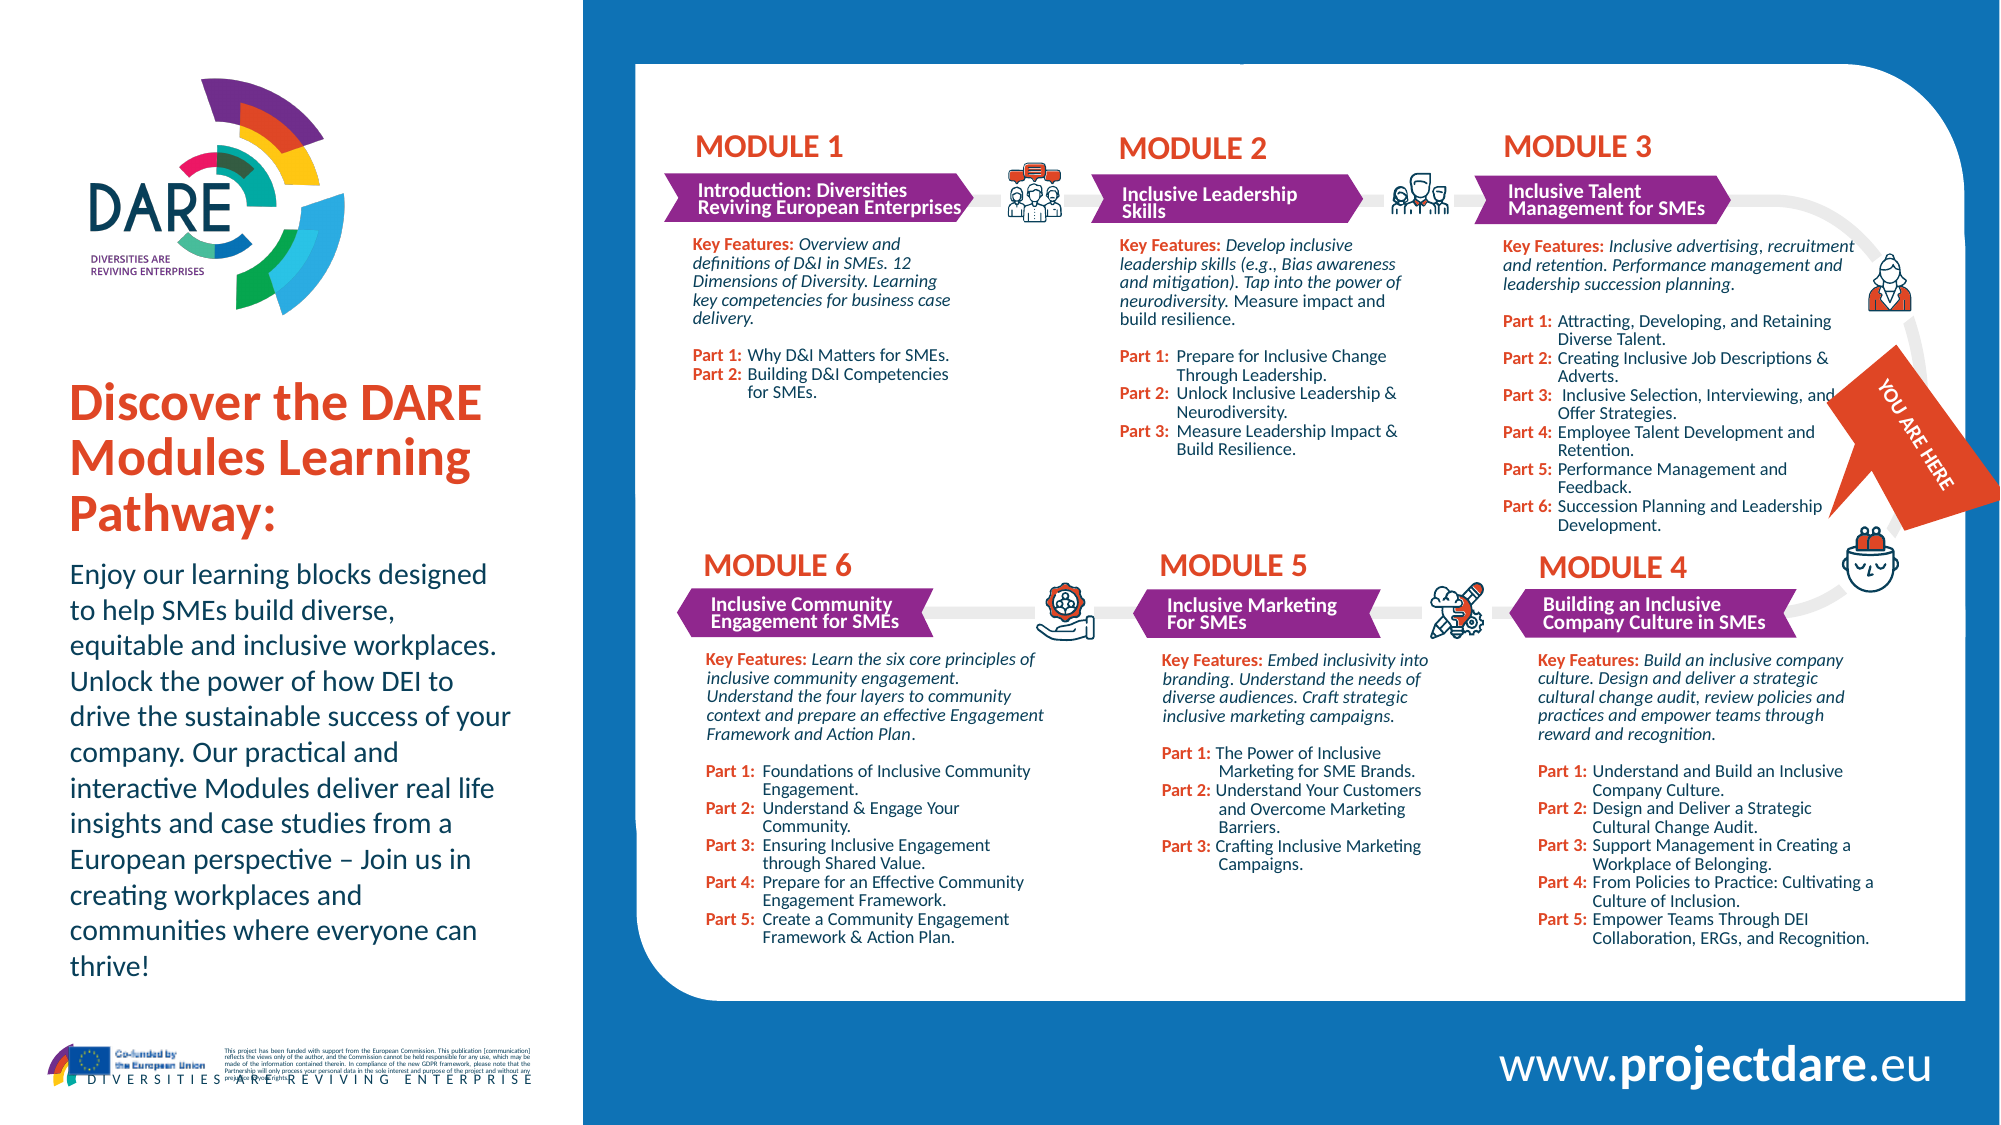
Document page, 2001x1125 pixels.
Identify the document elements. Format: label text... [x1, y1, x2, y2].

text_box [1091, 118, 1422, 491]
picture [0, 40, 430, 365]
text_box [635, 64, 1966, 1001]
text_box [664, 116, 979, 433]
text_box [1509, 568, 1890, 982]
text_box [1007, 162, 1062, 223]
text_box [1868, 253, 1912, 312]
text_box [1430, 582, 1484, 640]
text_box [1474, 117, 1879, 568]
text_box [1132, 535, 1453, 925]
text_box www.projectdare.eu [1465, 1022, 1948, 1099]
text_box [67, 1040, 547, 1088]
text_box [1036, 582, 1095, 642]
text_box Discover the DARE Modules Learning Pathway: Enjoy our learning blocks designed to help SMEs build diverse, equitable and inclusive workplaces. Unlock the power of how DEI to drive the sustainable success of your company. Our practical and interactive Modules deliver real life insights and case studies from a European perspective – Join us in creating workplaces and communities where everyone can thrive! [55, 368, 528, 1055]
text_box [1391, 172, 1449, 215]
text_box [582, 0, 2000, 1125]
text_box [1793, 380, 1986, 544]
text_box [1841, 544, 1900, 593]
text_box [676, 535, 1065, 1000]
